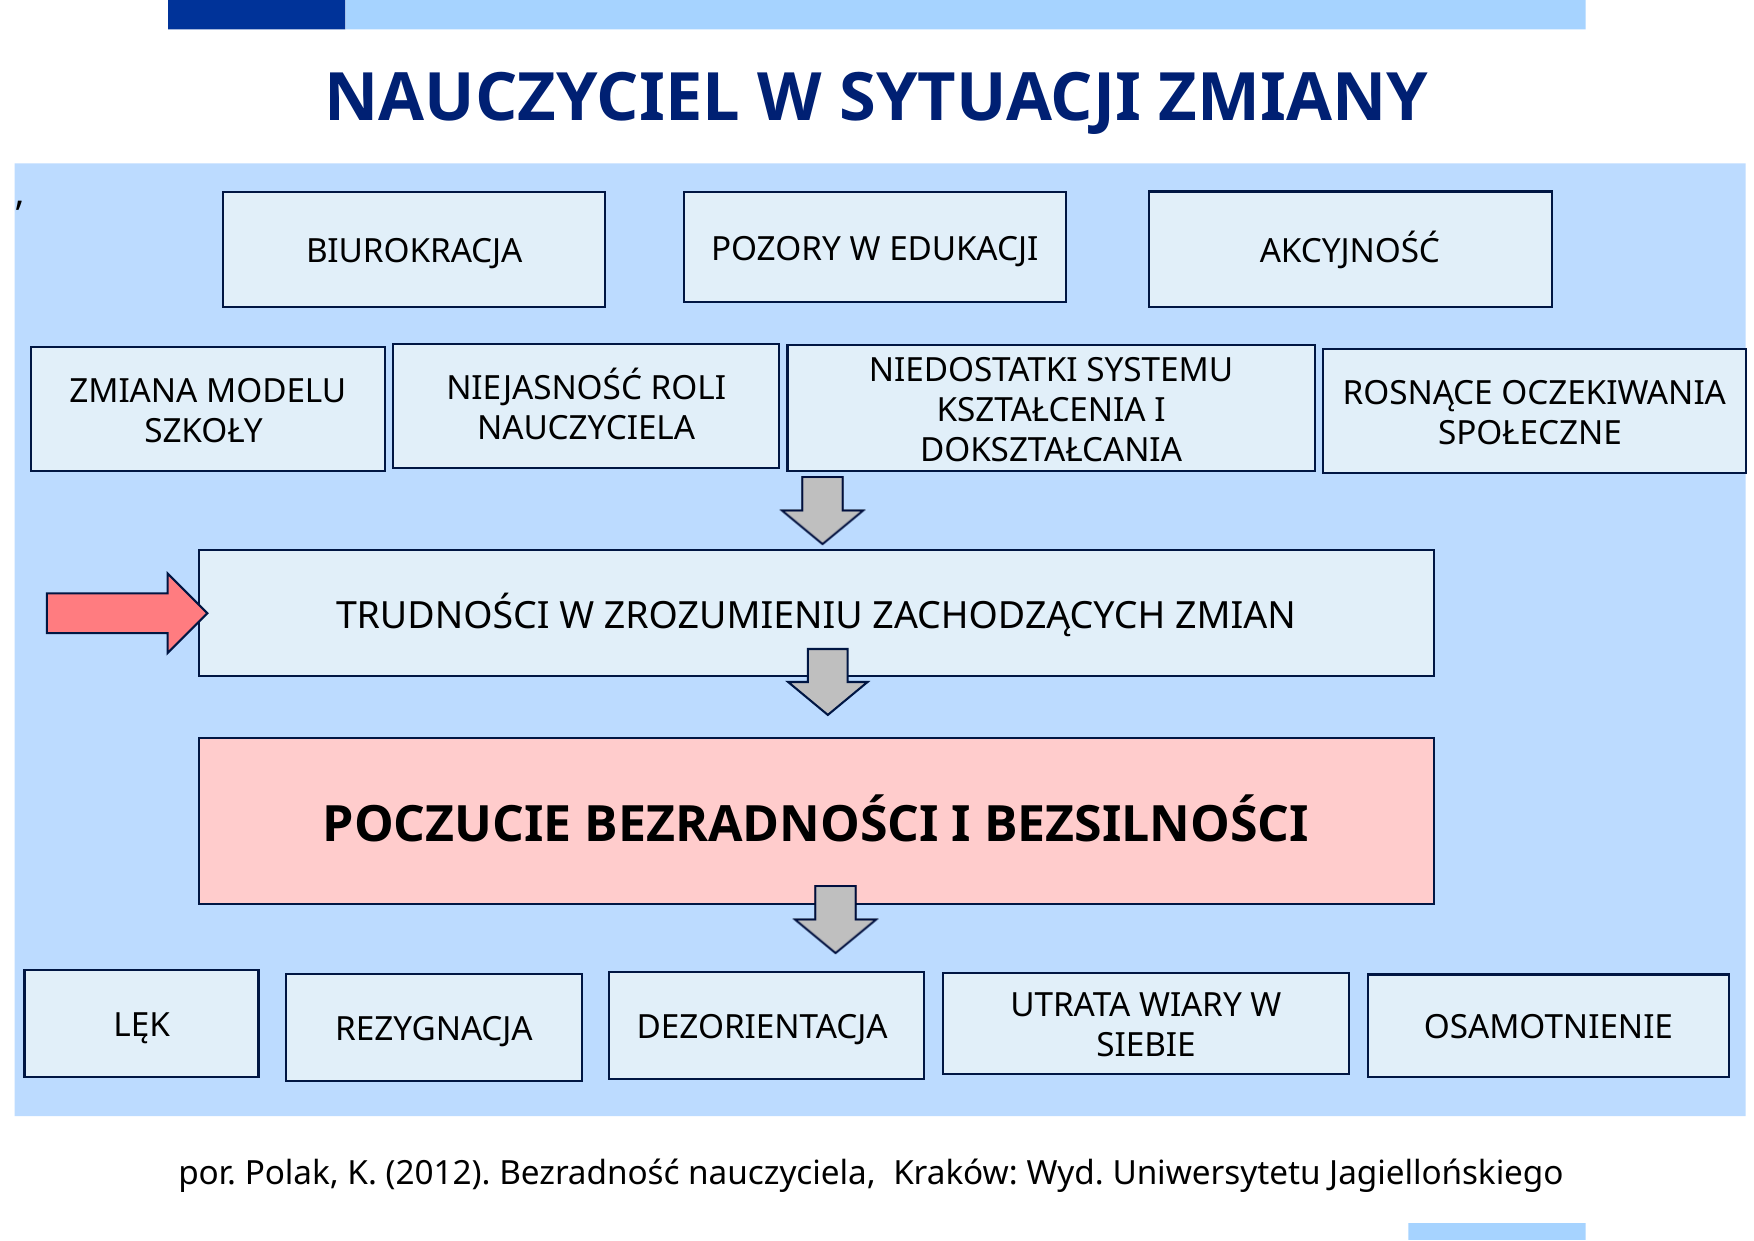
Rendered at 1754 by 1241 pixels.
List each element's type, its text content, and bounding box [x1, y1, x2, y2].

text_box ROSNĄCE OCZEKIWANIA SPOŁECZNE [1322, 348, 1747, 474]
text_box DEZORIENTACJA [608, 971, 925, 1080]
text_box NIEDOSTATKI SYSTEMU KSZTAŁCENIA I DOKSZTAŁCANIA [786, 344, 1316, 472]
text_box BIUROKRACJA [222, 191, 606, 308]
text_box ZMIANA MODELU SZKOŁY [30, 346, 386, 472]
text_box LĘK [23, 969, 260, 1078]
text_box UTRATA WIARY W SIEBIE [942, 972, 1350, 1075]
picture [792, 885, 879, 955]
text_box por. Polak, K. (2012). Bezradność nauczyciela, Kraków: Wyd. Uniwersytetu Jagiellońskiego [30, 1119, 1732, 1223]
text_box OSAMOTNIENIE [1367, 973, 1730, 1078]
title NAUCZYCIEL W SYTUACJI ZMIANY [0, 59, 1754, 183]
text_box NIEJASNOŚĆ ROLI NAUCZYCIELA [392, 343, 780, 469]
text_box REZYGNACJA [285, 973, 583, 1082]
text_box [45, 571, 209, 656]
text_box AKCYJNOŚĆ [1148, 190, 1553, 308]
text_box POZORY W EDUKACJI [683, 191, 1067, 303]
text_box [785, 647, 871, 717]
text_box POCZUCIE BEZRADNOŚCI I BEZSILNOŚCI [198, 737, 1435, 905]
text_box TRUDNOŚCI W ZROZUMIENIU ZACHODZĄCYCH ZMIAN [198, 549, 1435, 677]
list , [14, 163, 1746, 1117]
picture [779, 476, 866, 546]
